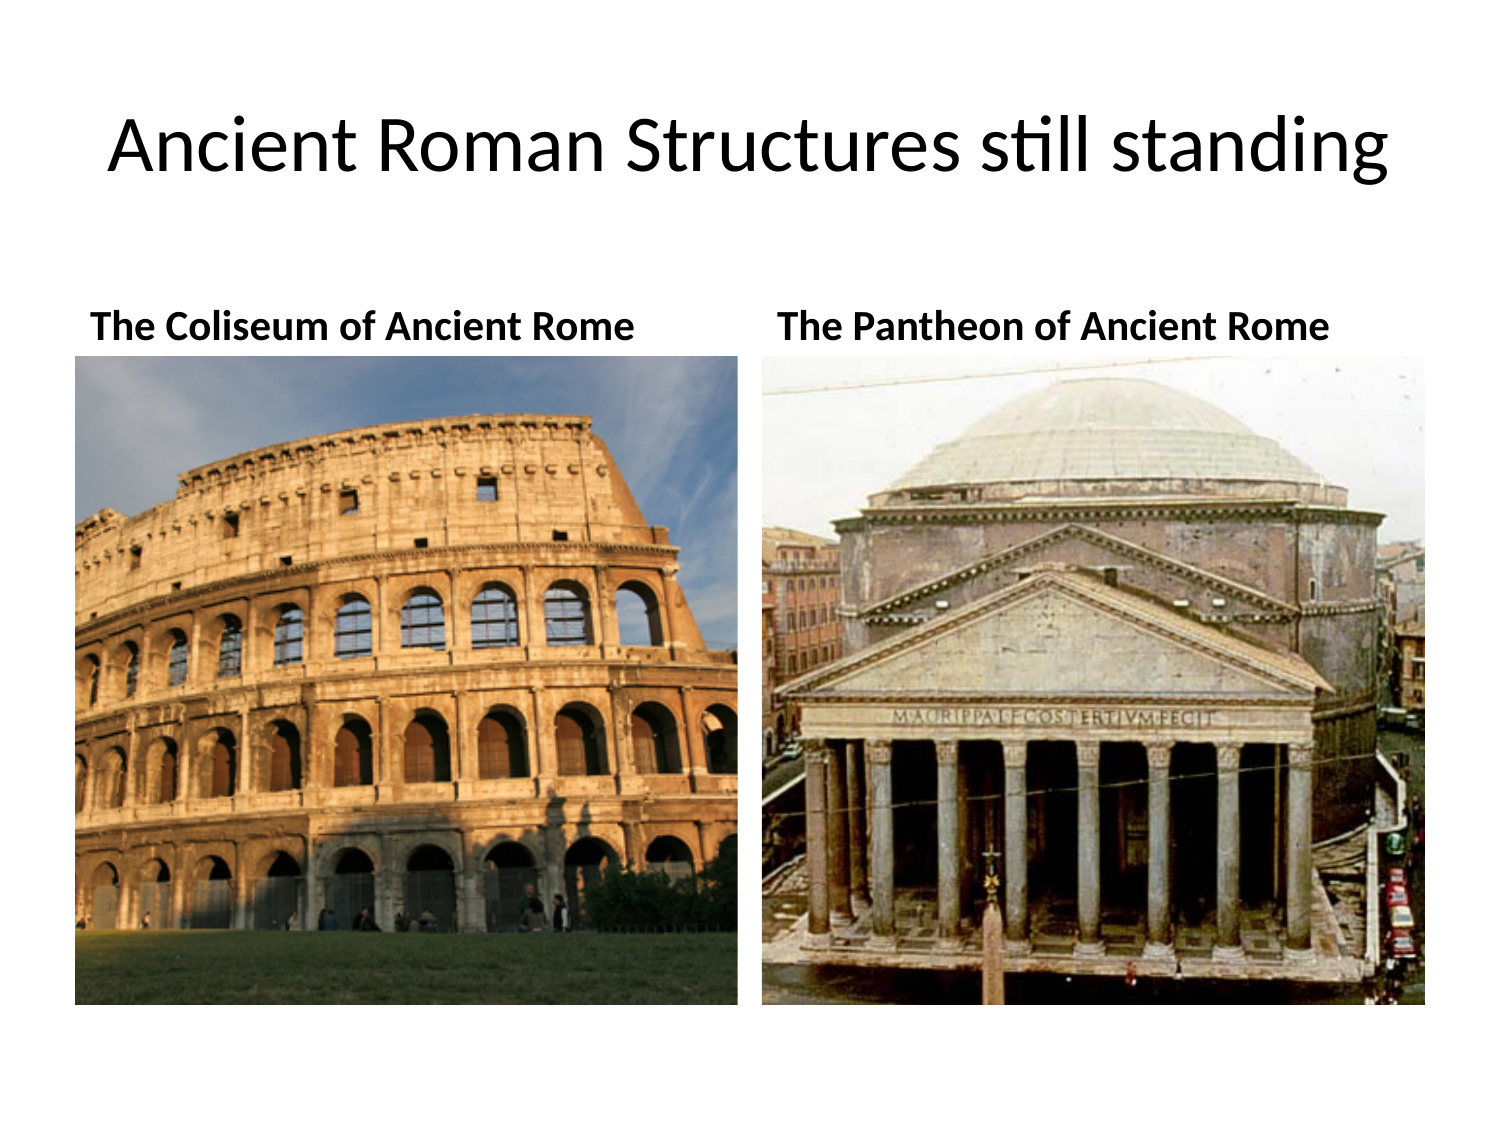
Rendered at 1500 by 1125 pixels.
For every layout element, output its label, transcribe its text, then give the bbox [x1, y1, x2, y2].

list The Coliseum of Ancient Rome [75, 251, 738, 356]
list The Pantheon of Ancient Rome [761, 251, 1425, 356]
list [74, 356, 738, 1006]
title Ancient Roman Structures still standing [75, 45, 1425, 233]
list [761, 356, 1426, 1006]
